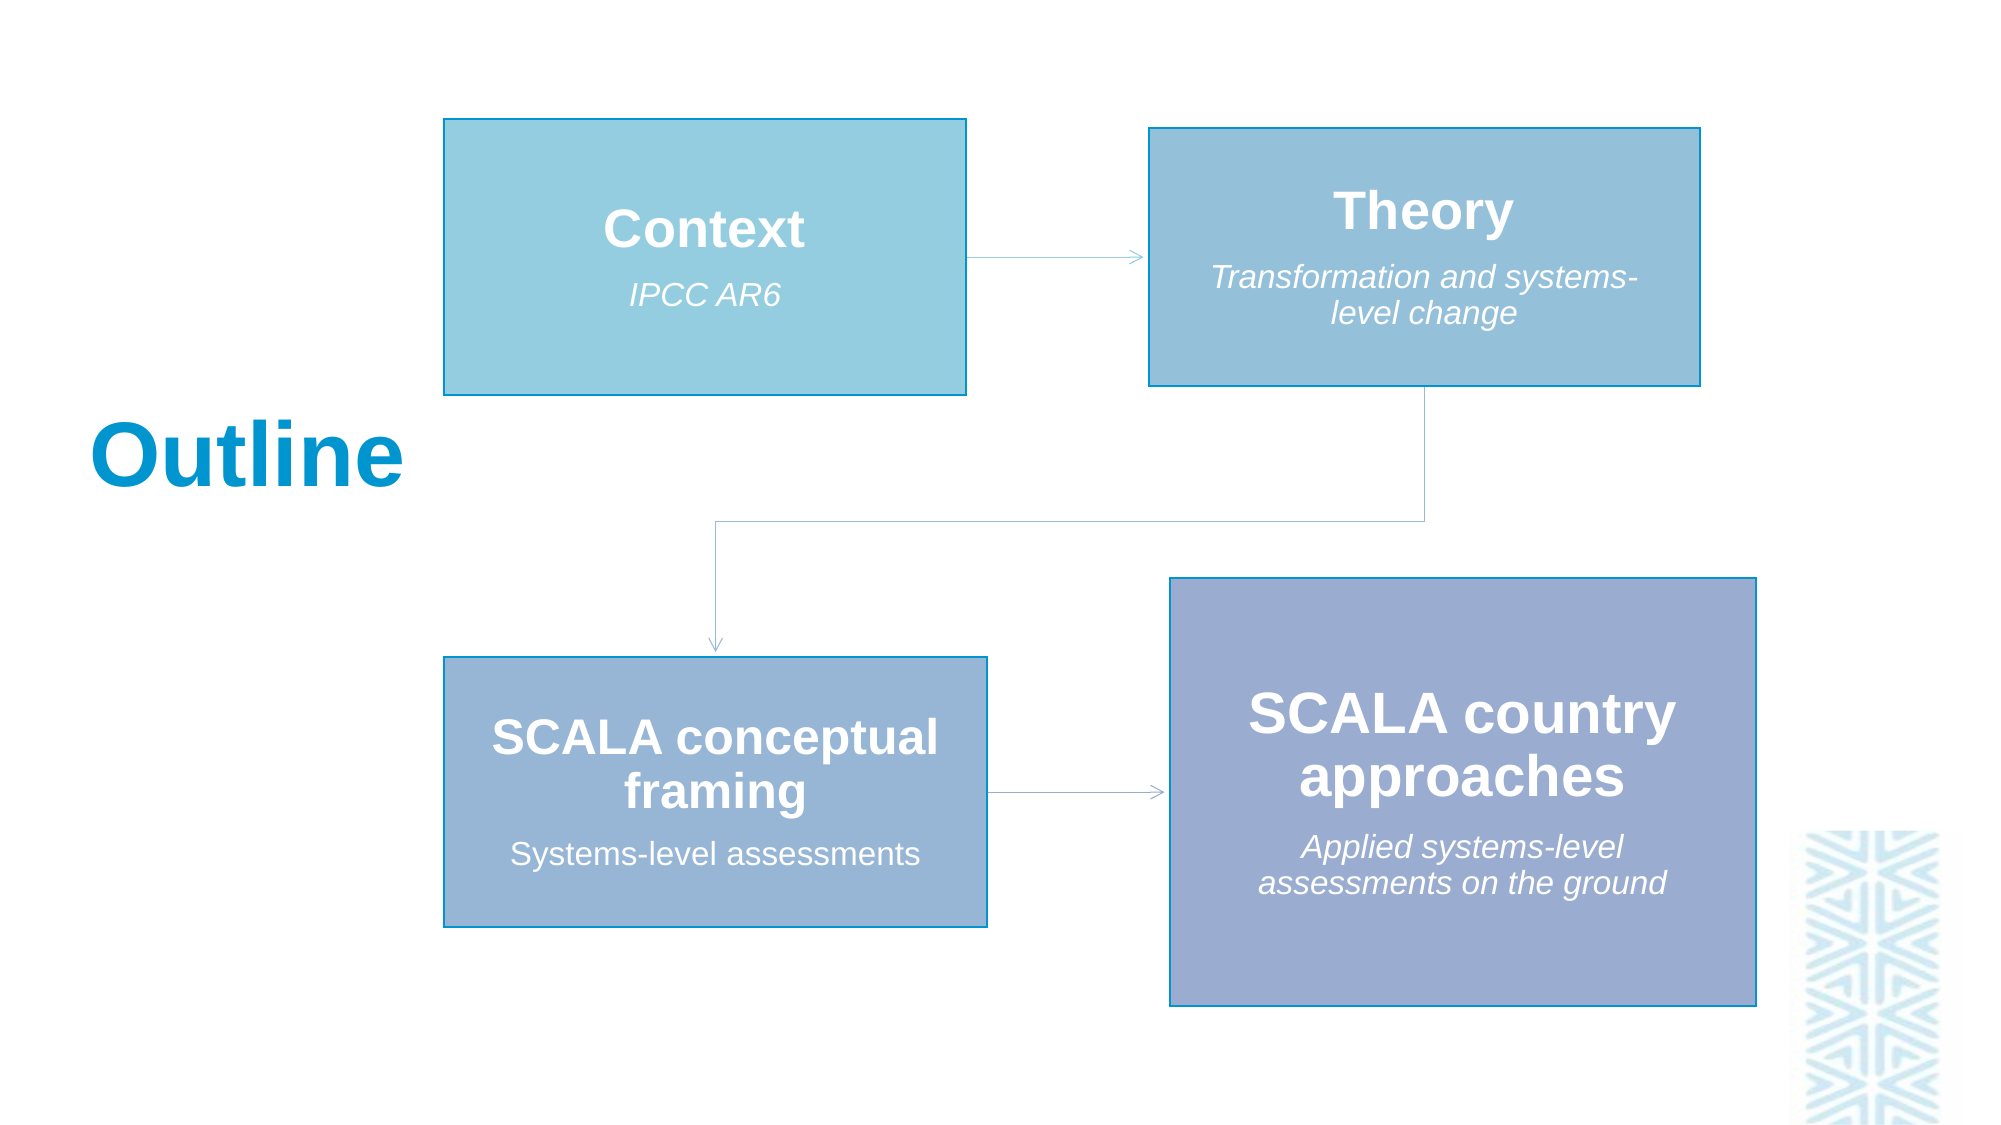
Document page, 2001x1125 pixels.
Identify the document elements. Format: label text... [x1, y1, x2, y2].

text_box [433, 117, 1767, 1007]
picture [1790, 831, 1962, 1124]
title Outline [0, 416, 433, 514]
